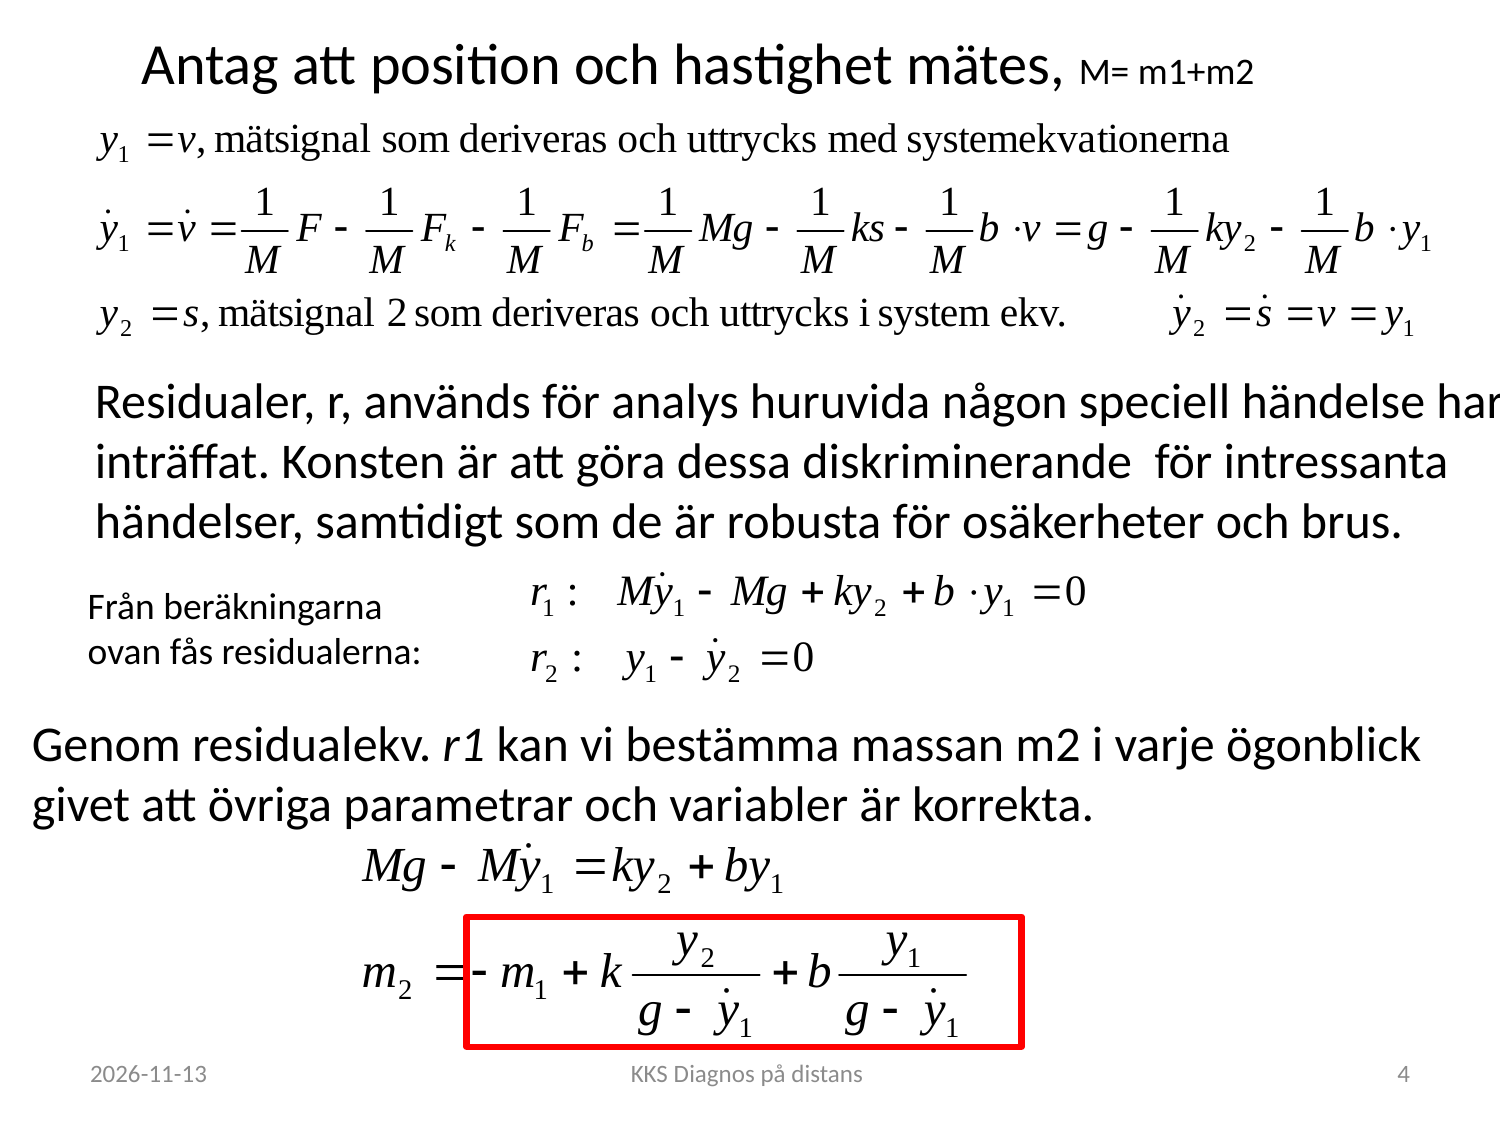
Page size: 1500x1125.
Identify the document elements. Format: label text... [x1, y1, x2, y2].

text_box Genom residualekv. r1 kan vi bestämma massan m2 i varje ögonblick givet att övriga parametrar och variabler är korrekta. [17, 704, 1448, 839]
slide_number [75, 1042, 425, 1103]
text_box Antag att position och hastighet mätes, M= m1+m2 [126, 19, 1270, 104]
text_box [353, 834, 977, 1047]
slide_number 4 [1074, 1042, 1425, 1103]
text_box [89, 113, 1444, 345]
footer KKS Diagnos på distans [512, 1049, 988, 1103]
text_box [981, 915, 1024, 1049]
text_box Residualer, r, används för analys huruvida någon speciell händelse har inträffat. Konsten är att göra dessa diskriminerande för intressanta händelser, samtidigt som de är robusta för osäkerheter och brus. [80, 361, 1500, 557]
text_box Från beräkningarna ovan fås residualerna: [72, 574, 437, 679]
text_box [523, 562, 1093, 693]
